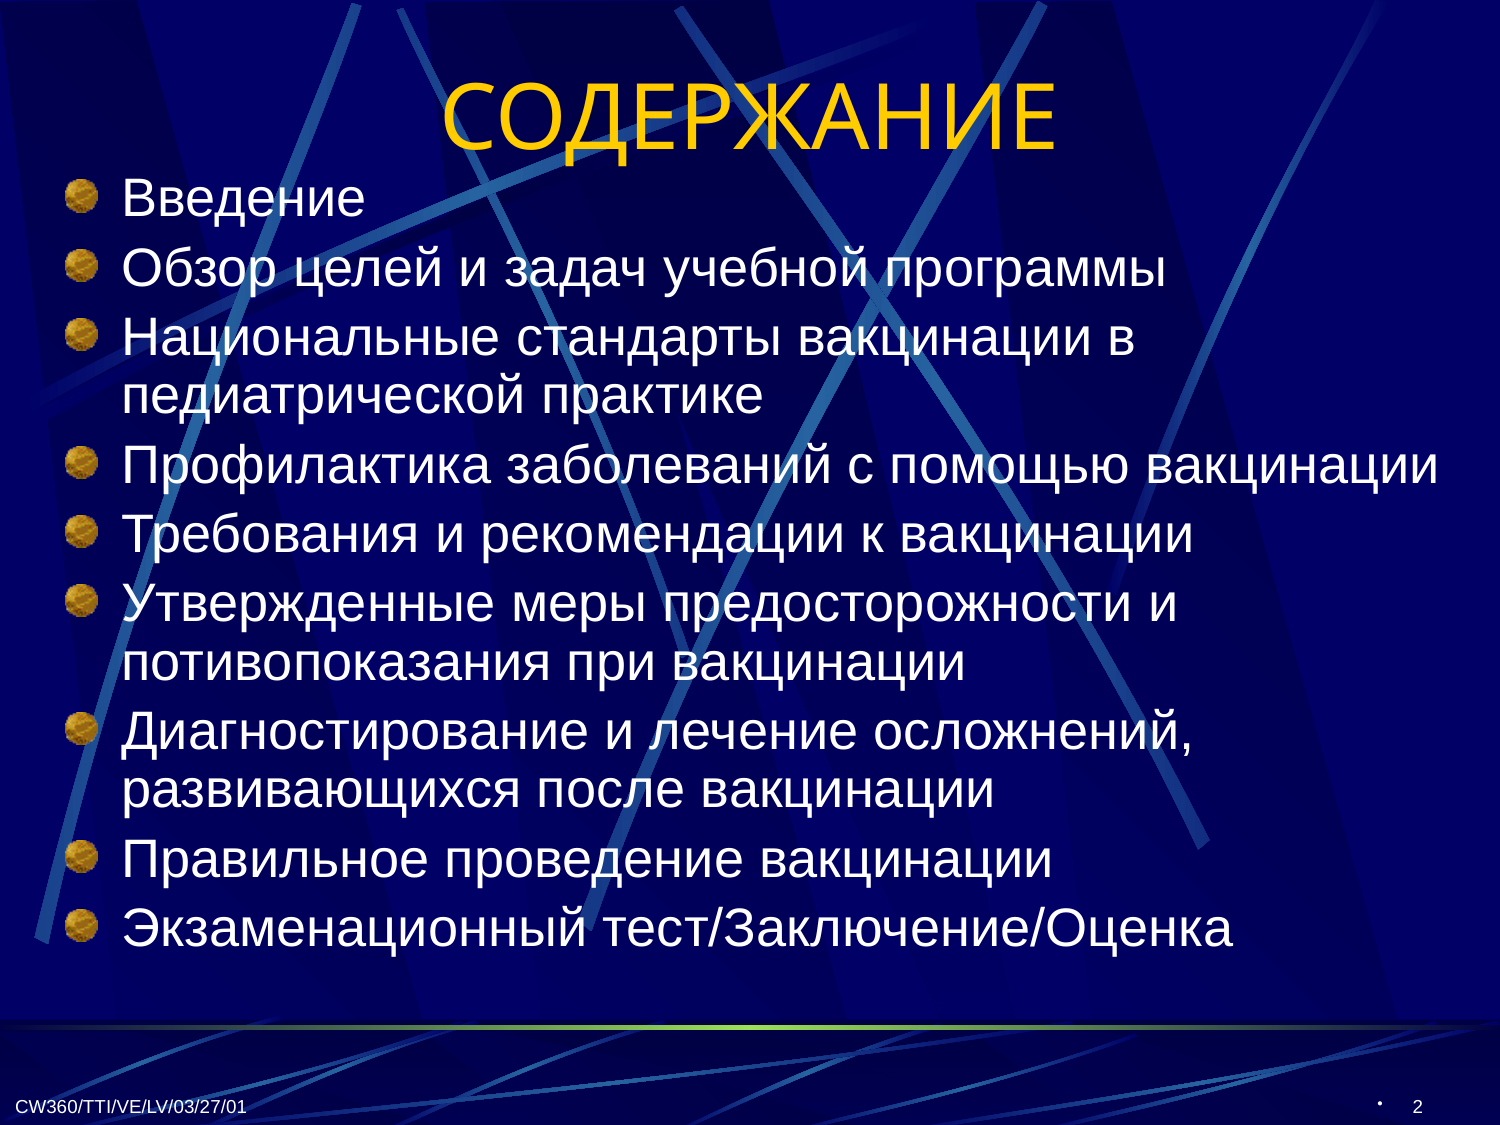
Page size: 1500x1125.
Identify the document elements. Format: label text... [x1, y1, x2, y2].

picture [65, 909, 98, 942]
picture [65, 840, 98, 873]
list Введение Обзор целей и задач учебной программы Национальные стандарты вакцинации в педиатрической практике Профилактика заболеваний с помощью вакцинации Требования и рекомендации к вакцинации Утвержденные меры предосторожности и потивопоказания при вакцинации Диагностирование и лечение осложнений, развивающихся после вакцинации Правильное проведение вакцинации Экзаменационный тест/Заключение/Оценка [49, 162, 1500, 963]
picture [65, 515, 98, 548]
picture [65, 584, 98, 617]
picture [65, 179, 98, 213]
title СОДЕРЖАНИЕ [112, 49, 1388, 162]
picture [65, 249, 98, 282]
picture [65, 712, 98, 745]
picture [65, 446, 98, 479]
picture [65, 318, 98, 351]
footer CW360/TTI/VE/LV/03/27/01 [0, 1074, 401, 1125]
